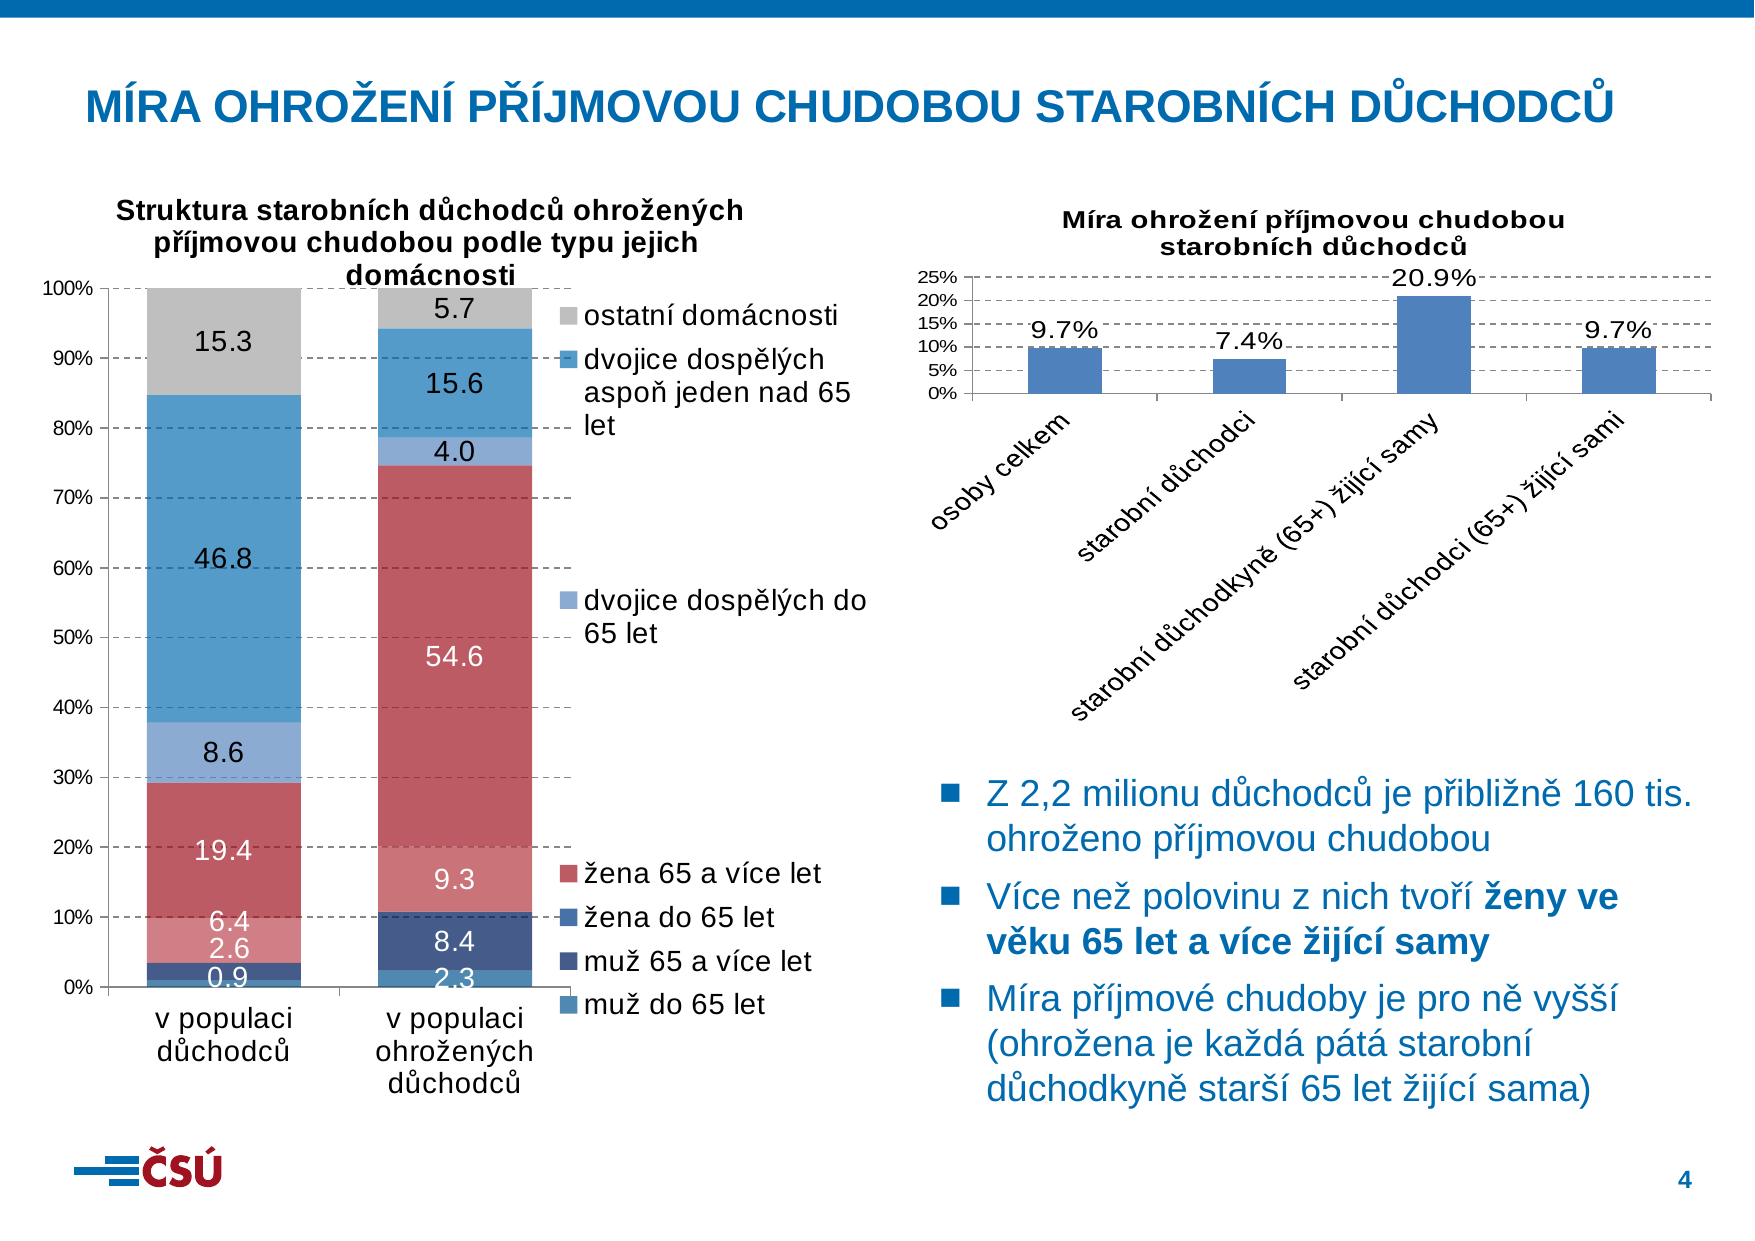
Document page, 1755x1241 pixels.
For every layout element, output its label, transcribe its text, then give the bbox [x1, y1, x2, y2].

list Míra ohrožení příjmovou chudobou starobních důchodců [85, 76, 1657, 148]
list Z 2,2 milionu důchodců je přibližně 160 tis. ohroženo příjmovou chudobou Více než polovinu z nich tvoří ženy ve věku 65 let a více žijící samy Míra příjmové chudoby je pro ně vyšší (ohrožena je každá pátá starobní důchodkyně starší 65 let žijící sama) [924, 761, 1716, 1152]
chart [26, 170, 1728, 1117]
